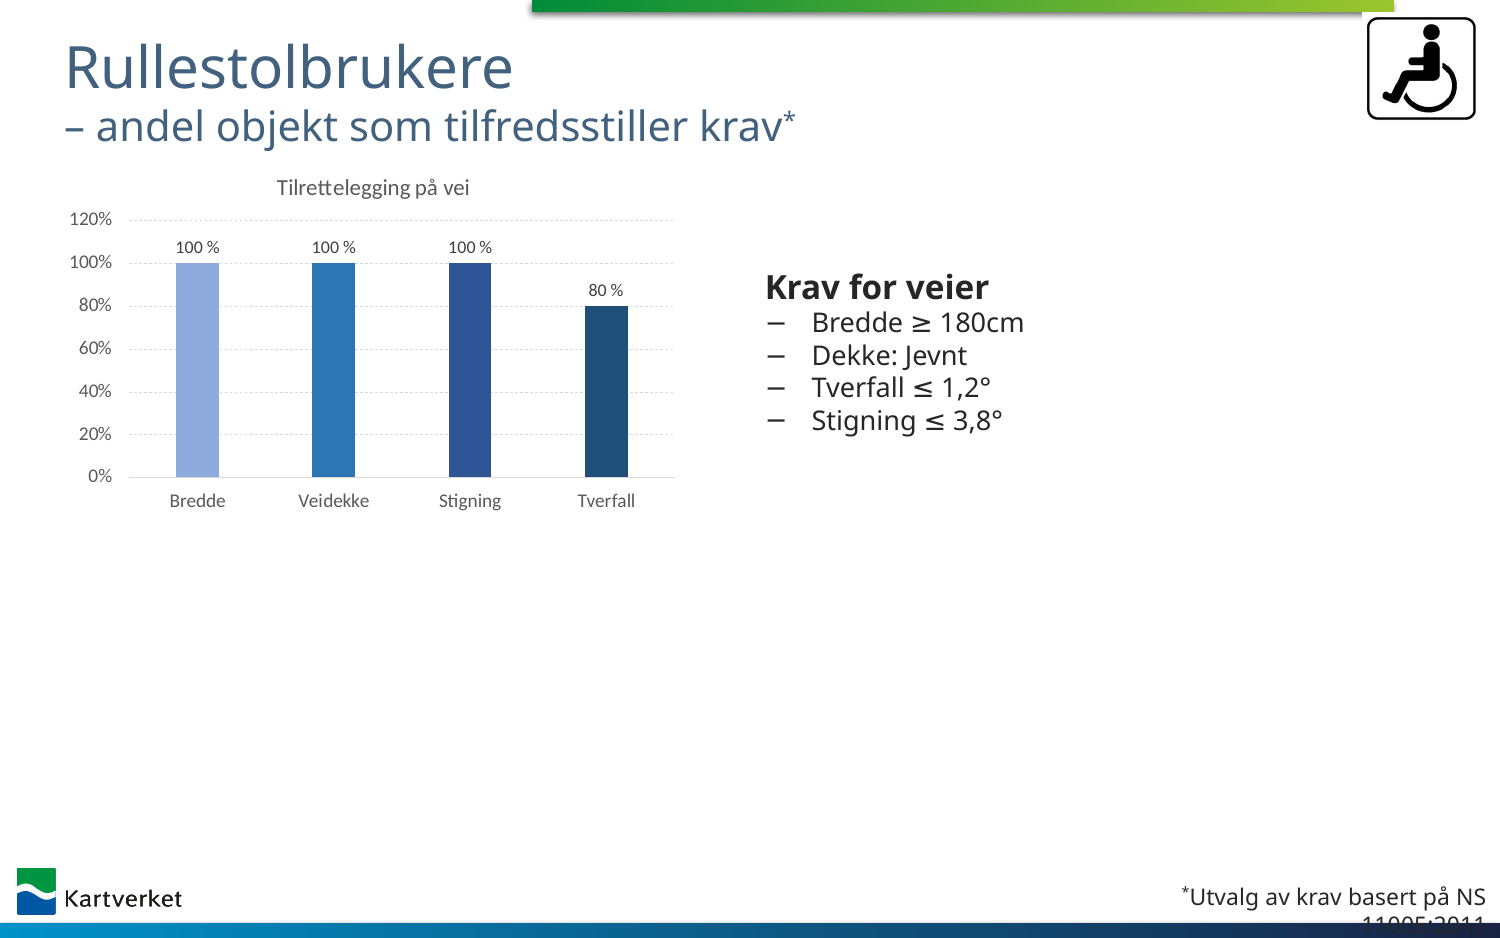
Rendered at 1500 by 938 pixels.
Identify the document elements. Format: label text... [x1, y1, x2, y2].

picture [62, 166, 685, 519]
picture [1362, 12, 1481, 126]
text_box Rullestolbrukere – andel objekt som tilfredsstiller krav* [49, 25, 1431, 158]
text_box *Utvalg av krav basert på NS 11005:2011 [1068, 873, 1500, 938]
text_box Krav for veier Bredde ≥ 180cm Dekke: Jevnt Tverfall ≤ 1,2° Stigning ≤ 3,8° [750, 258, 1234, 444]
